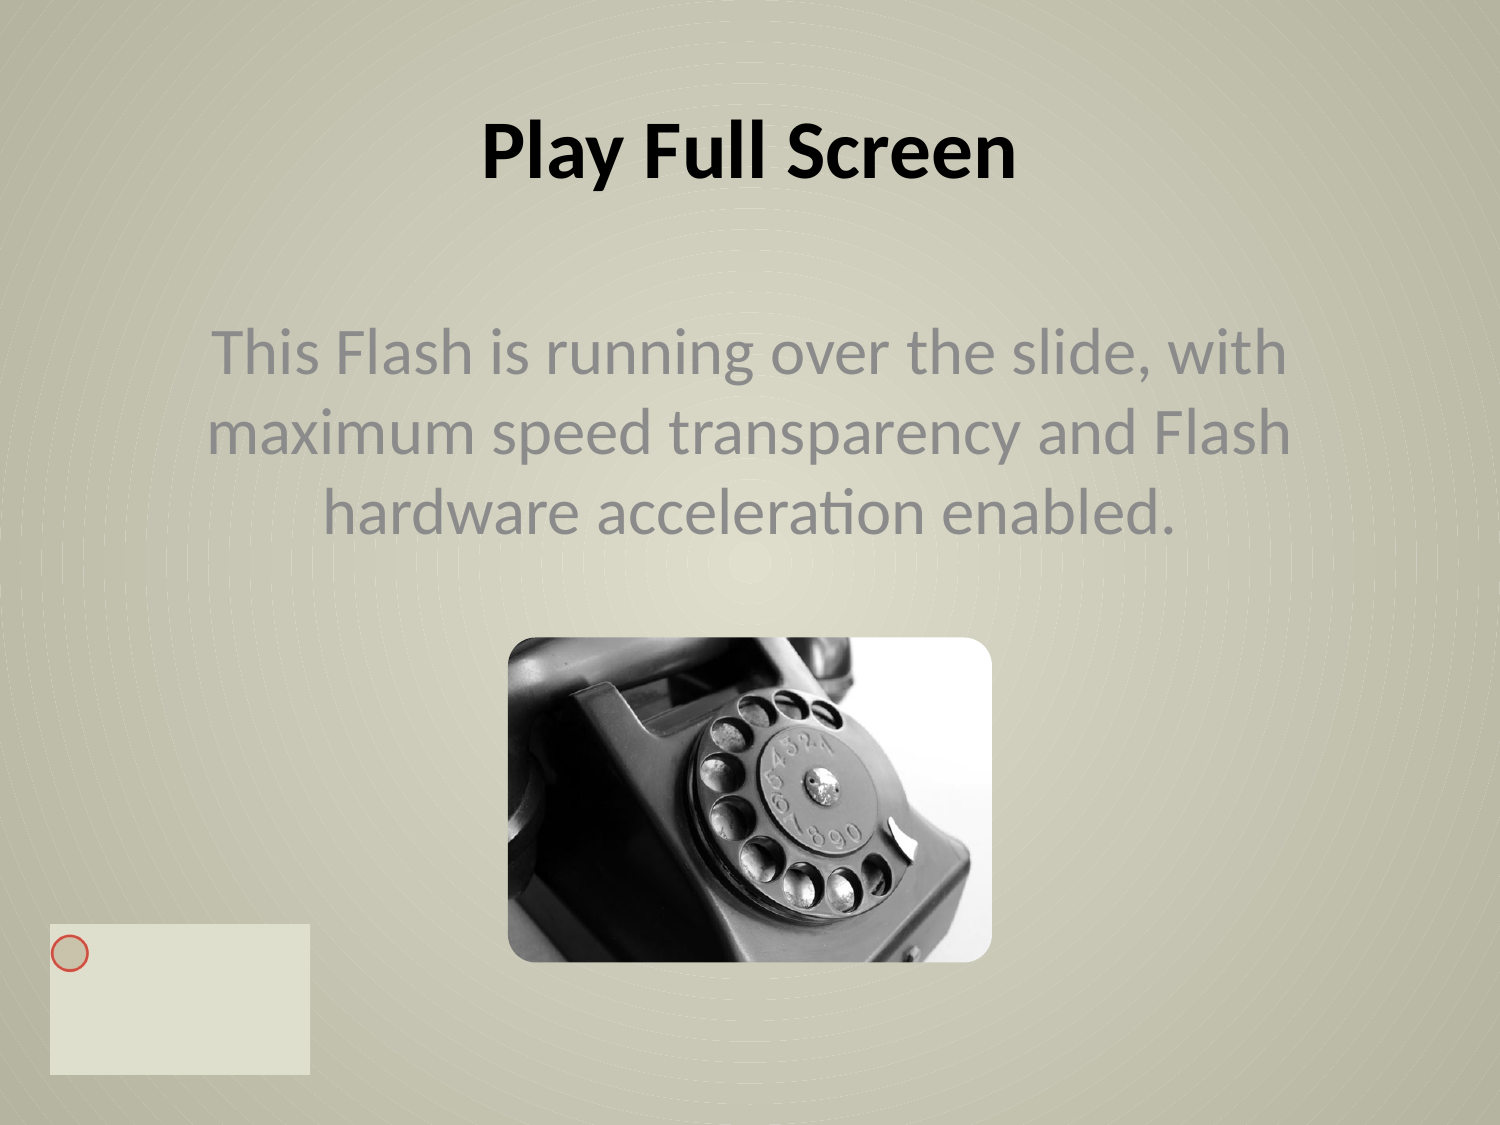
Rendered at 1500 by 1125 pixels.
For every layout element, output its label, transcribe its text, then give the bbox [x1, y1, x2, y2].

title Play Full Screen [112, 50, 1388, 241]
picture [507, 637, 993, 963]
subtitle This Flash is running over the slide, with maximum speed transparency and Flash hardware acceleration enabled. [137, 299, 1363, 675]
text_box [48, 923, 312, 1077]
